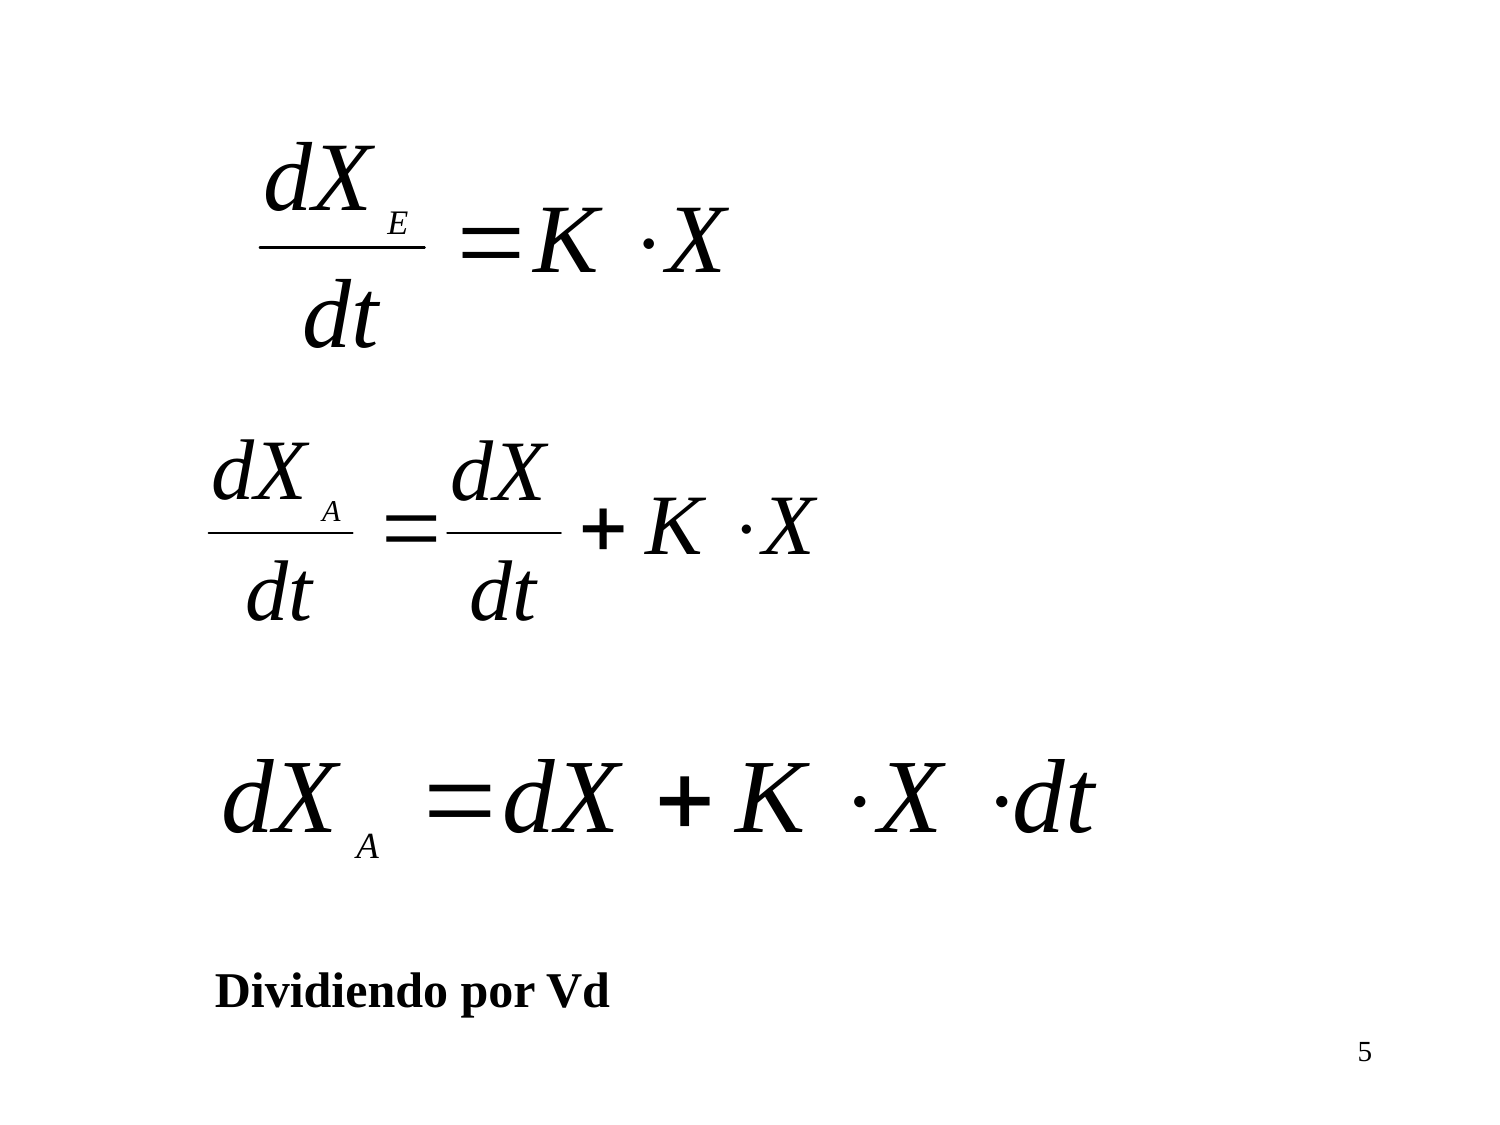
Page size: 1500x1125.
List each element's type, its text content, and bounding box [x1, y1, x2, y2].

text_box Dividiendo por Vd [200, 949, 1213, 1025]
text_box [249, 124, 751, 361]
slide_number 5 [1074, 1024, 1388, 1101]
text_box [199, 424, 838, 632]
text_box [212, 737, 1113, 870]
